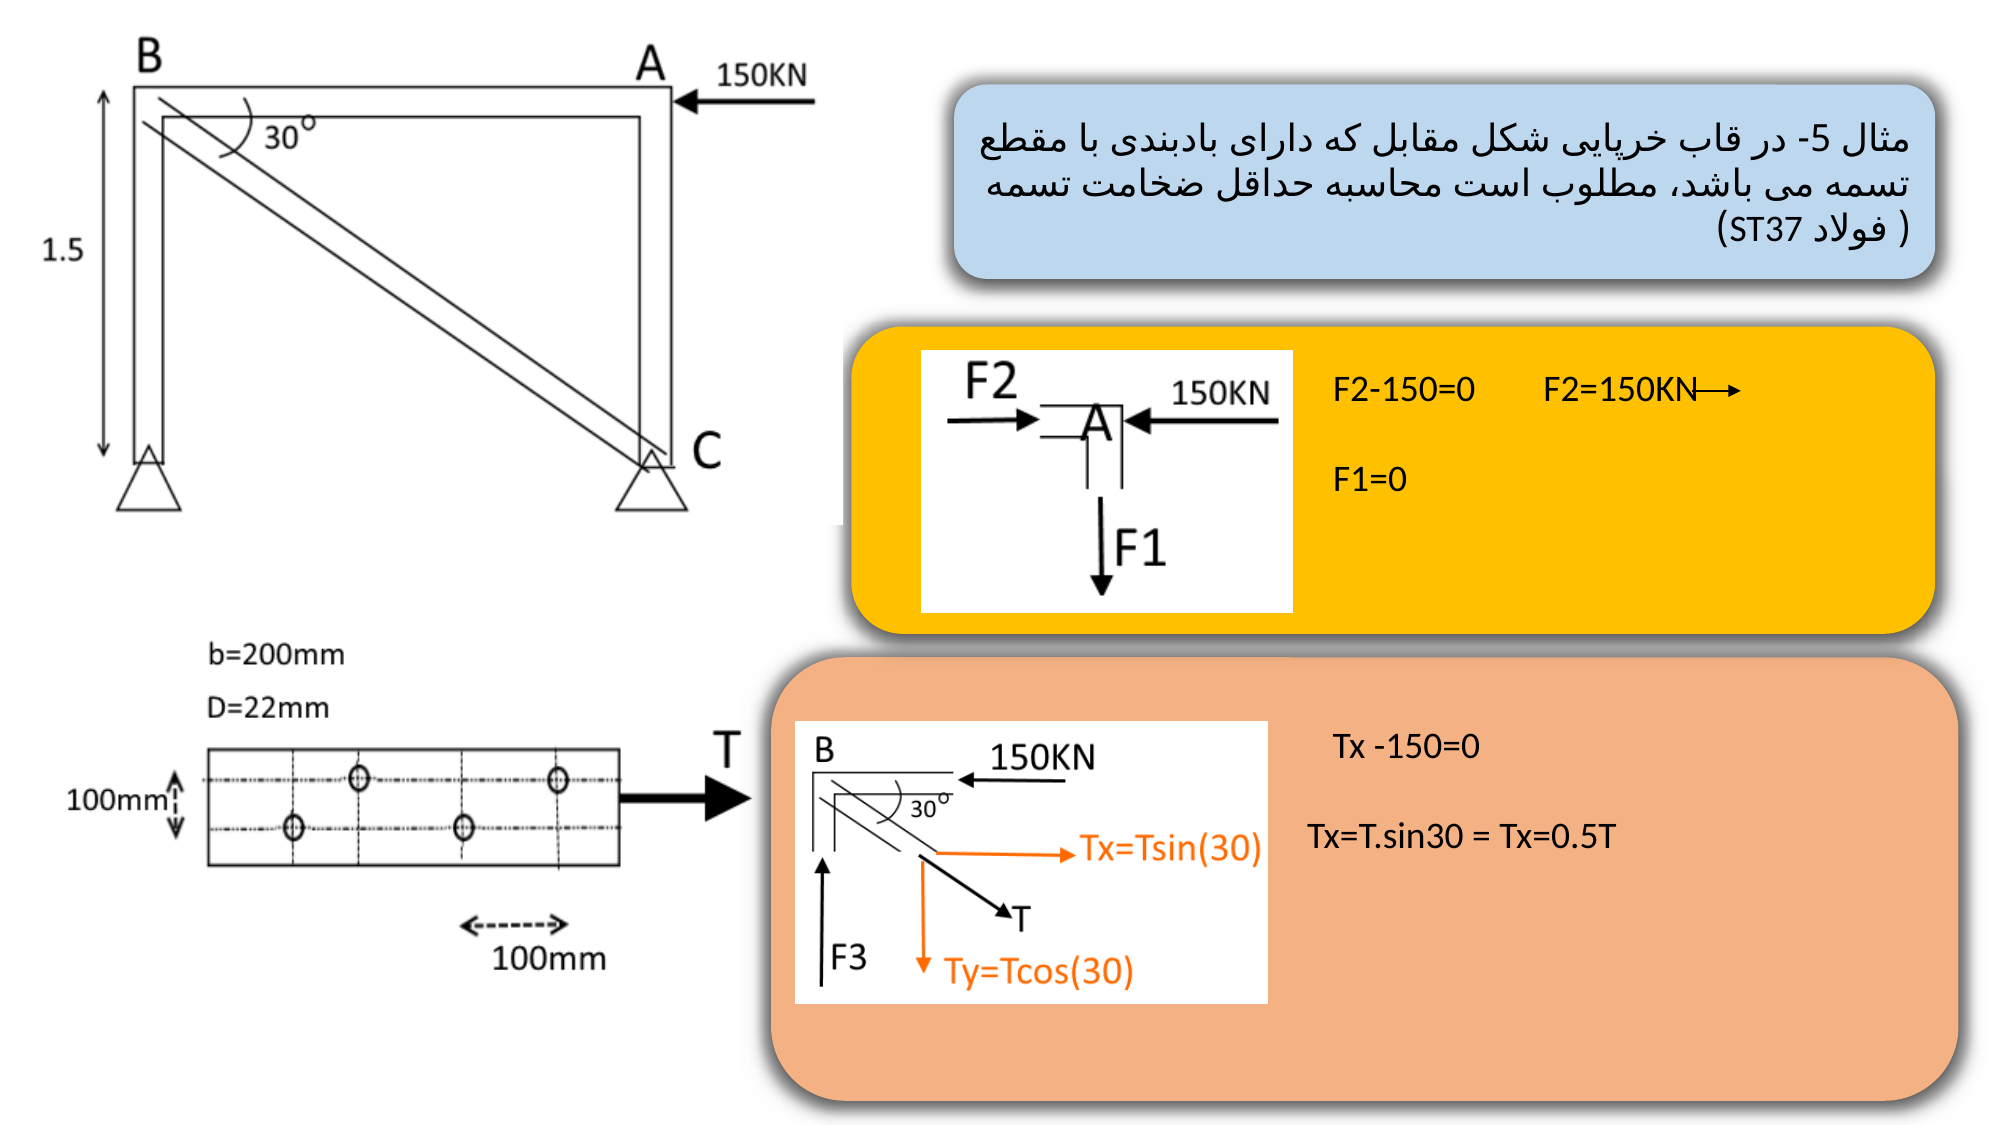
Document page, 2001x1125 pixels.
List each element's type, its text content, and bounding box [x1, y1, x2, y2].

text_box [850, 325, 1937, 635]
picture [64, 588, 1268, 1004]
picture [35, 33, 843, 525]
picture [921, 350, 1293, 613]
text_box [770, 656, 1960, 1102]
text_box مثال 5- در قاب خرپایی شکل مقابل که دارای بادبندی با مقطع تسمه می باشد، مطلوب است محاسبه حداقل ضخامت تسمه ( فولاد ST37) [953, 83, 1937, 280]
